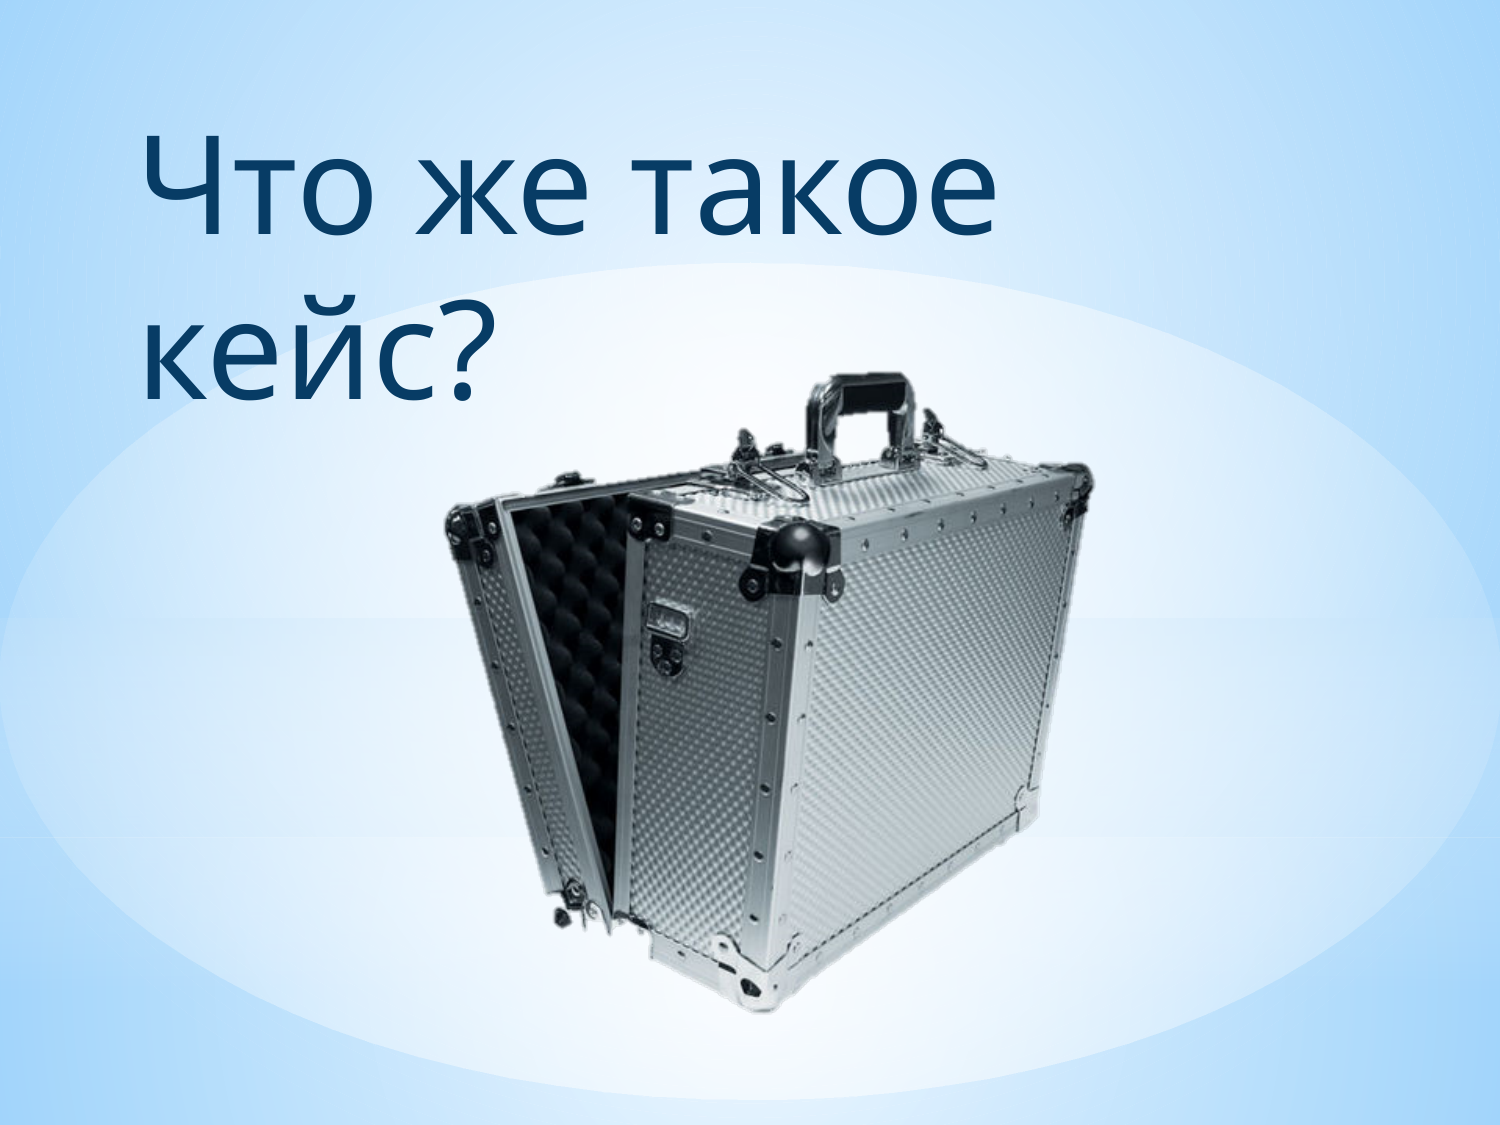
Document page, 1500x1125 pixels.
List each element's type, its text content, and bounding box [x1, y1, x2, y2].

picture [267, 325, 1268, 1077]
text_box Что же такое кейс? [122, 89, 1410, 435]
